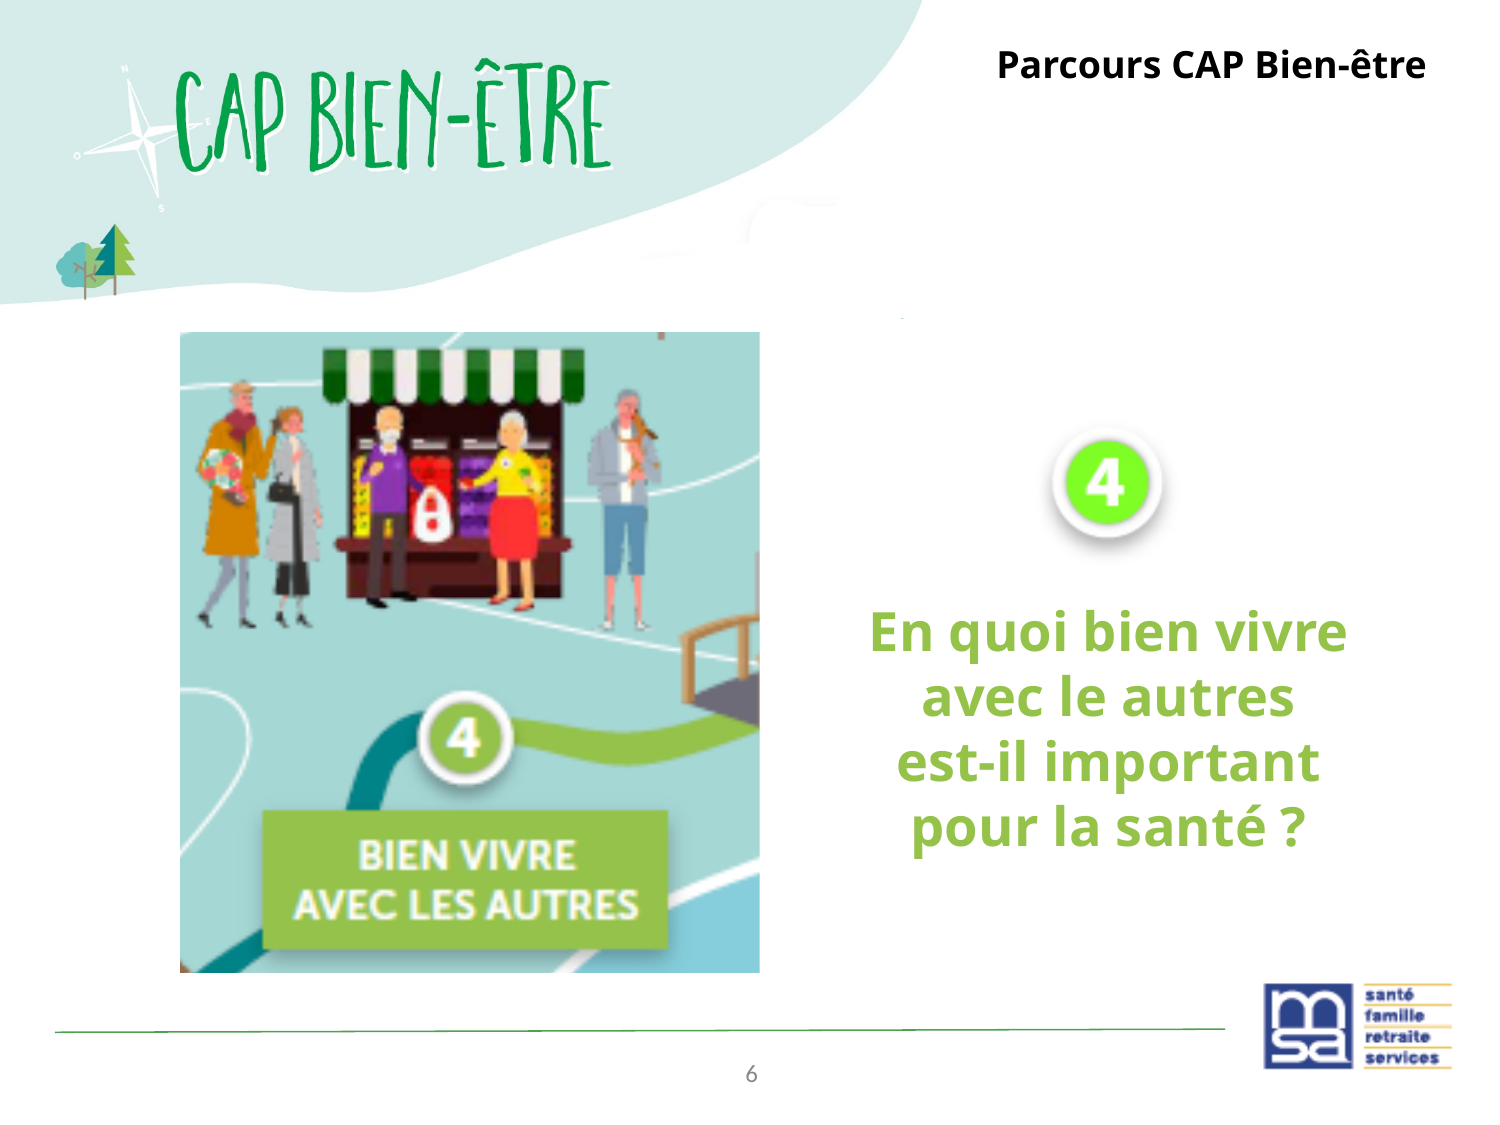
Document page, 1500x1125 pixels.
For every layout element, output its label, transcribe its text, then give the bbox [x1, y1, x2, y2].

text_box En quoi bien vivre avec le autres est-il important pour la santé ? [842, 590, 1375, 865]
slide_number – 6 [560, 1027, 1245, 1042]
picture [0, 0, 941, 320]
text_box 6 [54, 1042, 1245, 1103]
text_box Parcours CAP Bien-être [968, 34, 1455, 94]
picture [179, 331, 760, 974]
picture [1030, 415, 1188, 575]
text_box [54, 1028, 1226, 1033]
picture [1250, 929, 1476, 1125]
